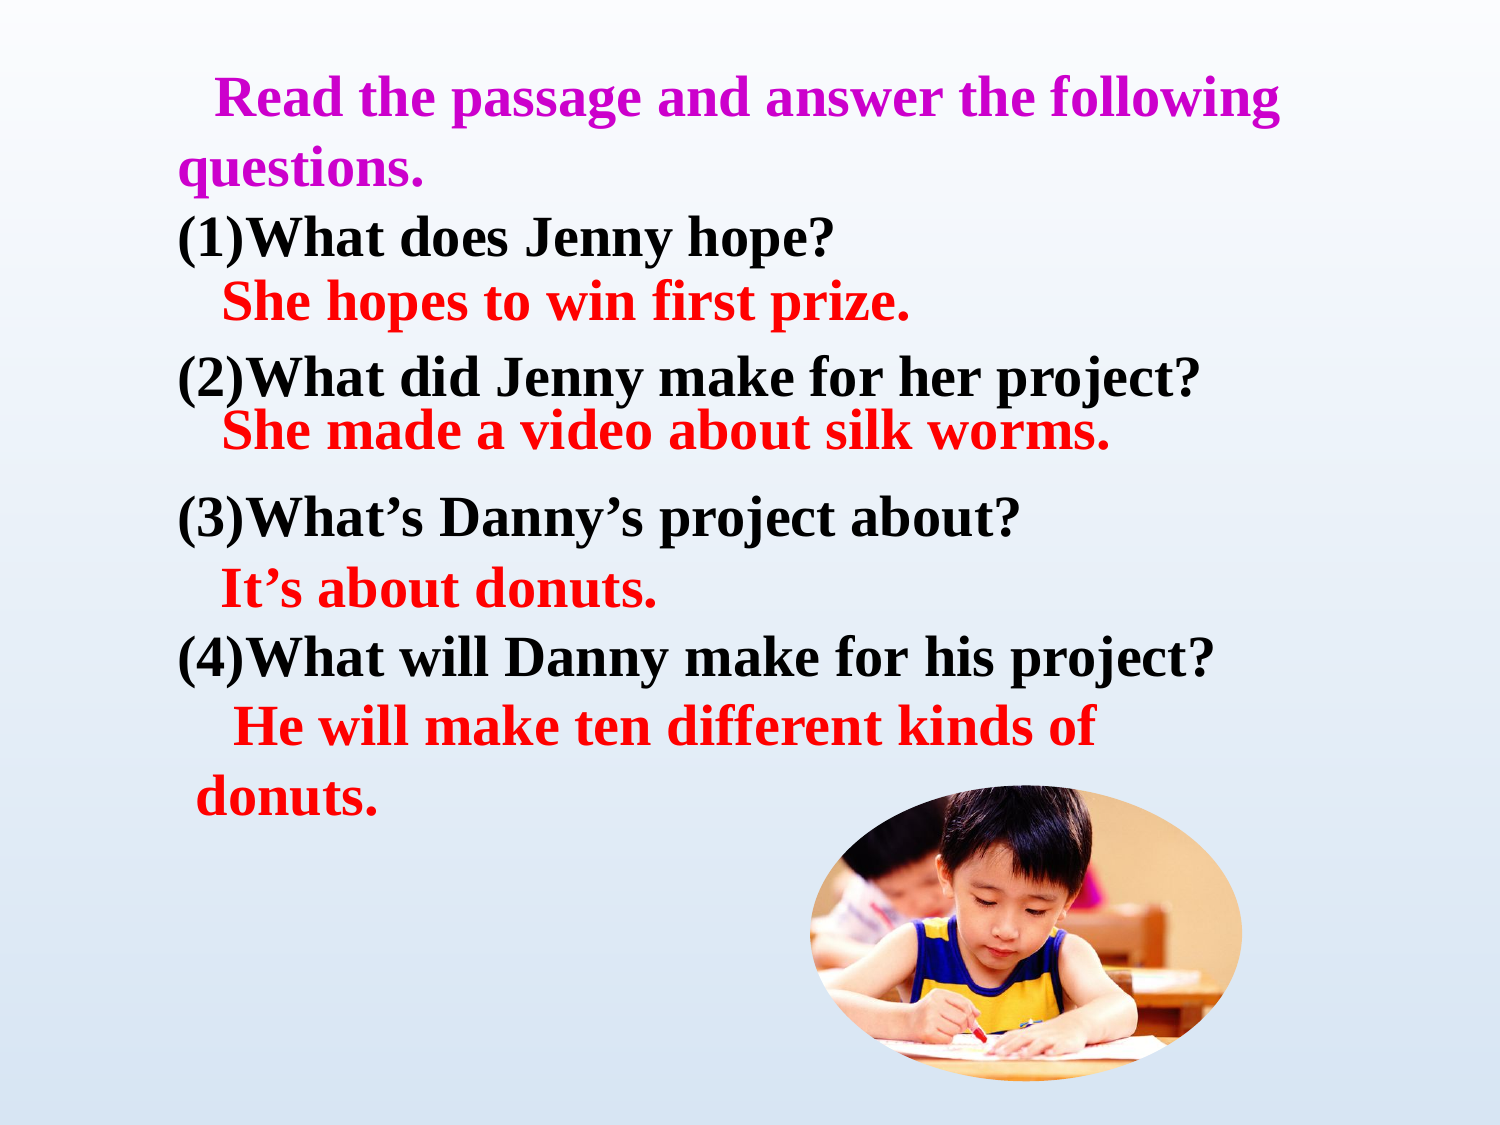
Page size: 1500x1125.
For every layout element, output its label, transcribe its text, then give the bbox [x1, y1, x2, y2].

picture [809, 785, 1243, 1082]
text_box She made a video about silk worms. [206, 384, 1266, 469]
text_box She hopes to win first prize. [206, 254, 1266, 340]
text_box Read the passage and answer the following questions. (1)What does Jenny hope? (2)What did Jenny make for her project? (3)What’s Danny’s project about? (4)What will Danny make for his project? [162, 50, 1425, 836]
text_box It’s about donuts. [205, 541, 674, 627]
text_box He will make ten different kinds of donuts. [181, 680, 1273, 765]
